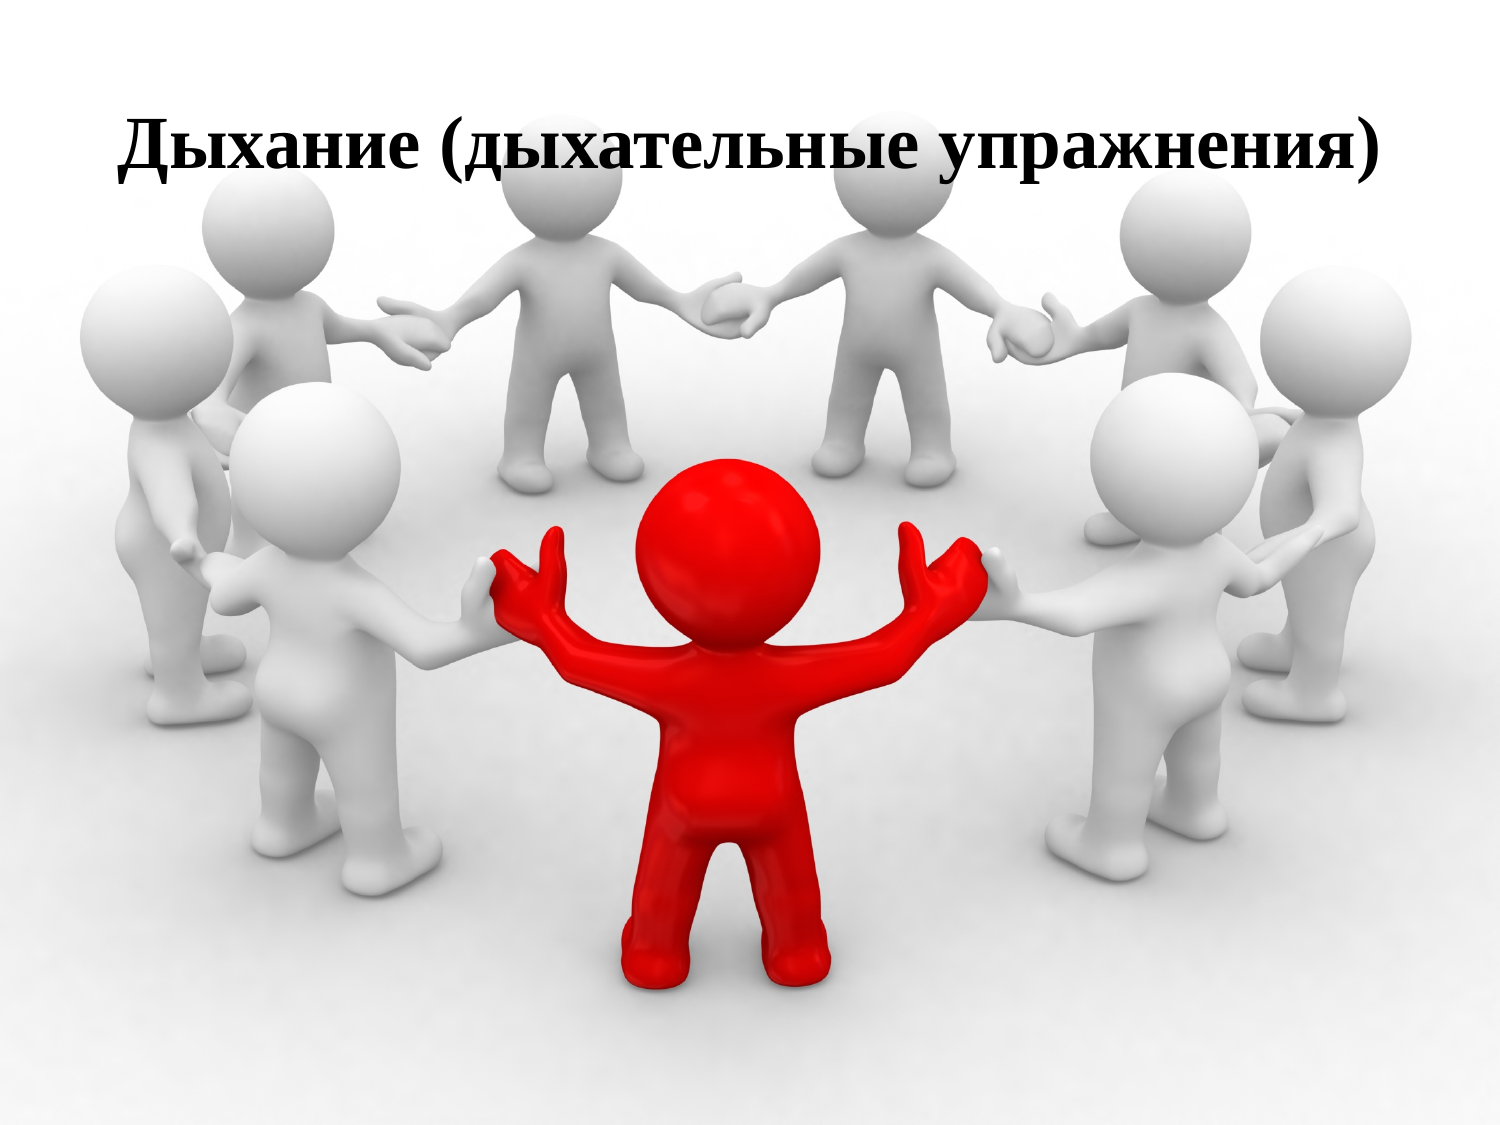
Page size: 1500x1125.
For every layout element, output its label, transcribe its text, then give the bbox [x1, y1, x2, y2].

picture [0, 0, 1500, 1125]
title Дыхание (дыхательные упражнения) [75, 45, 1425, 233]
